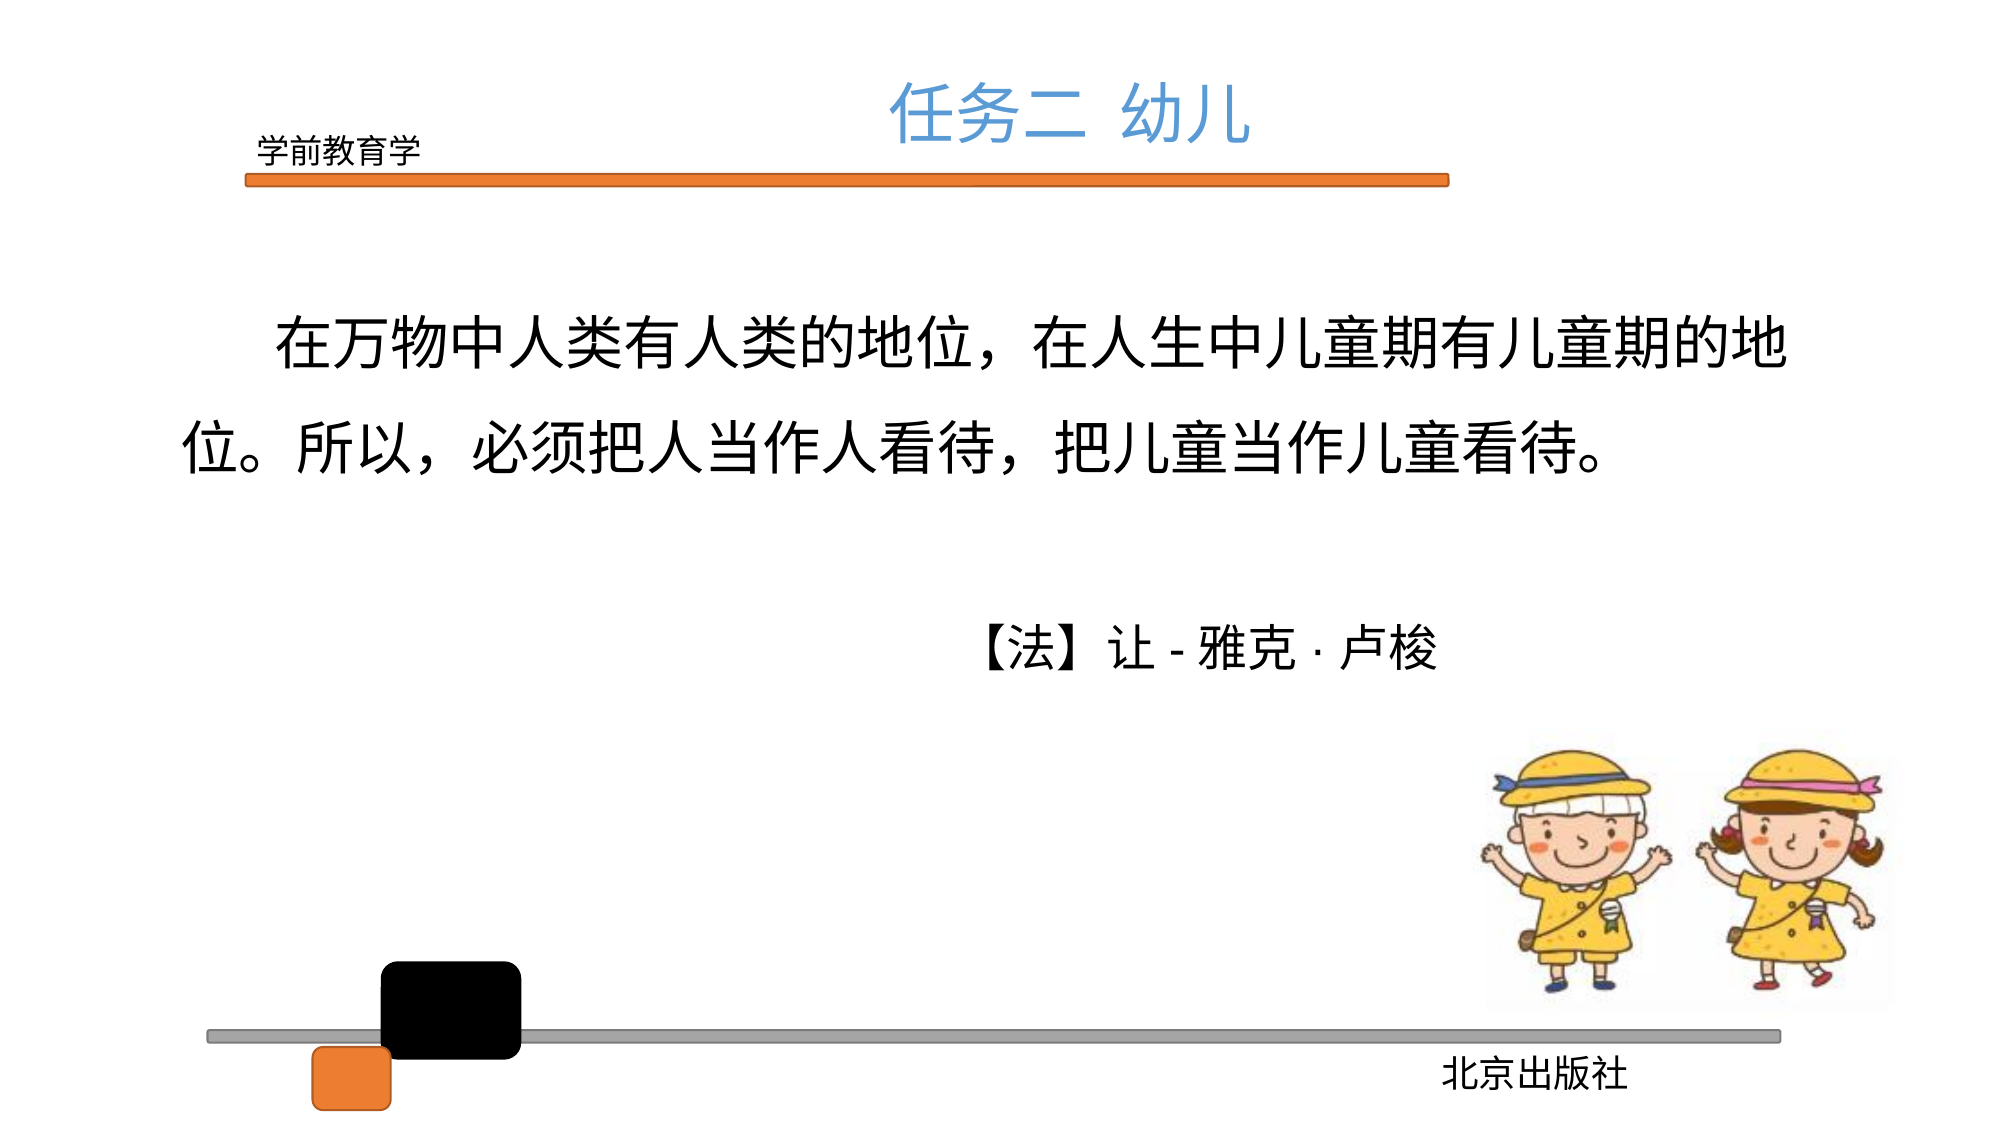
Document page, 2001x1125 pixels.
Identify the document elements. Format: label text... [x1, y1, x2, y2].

picture [1443, 729, 1949, 1019]
text_box 任务二 幼儿 [873, 64, 1268, 160]
text_box 在万物中人类有人类的地位，在人生中儿童期有儿童期的地位。所以，必须把人当作人看待，把儿童当作儿童看待。 【法】让-雅克·卢梭 [165, 263, 1835, 684]
